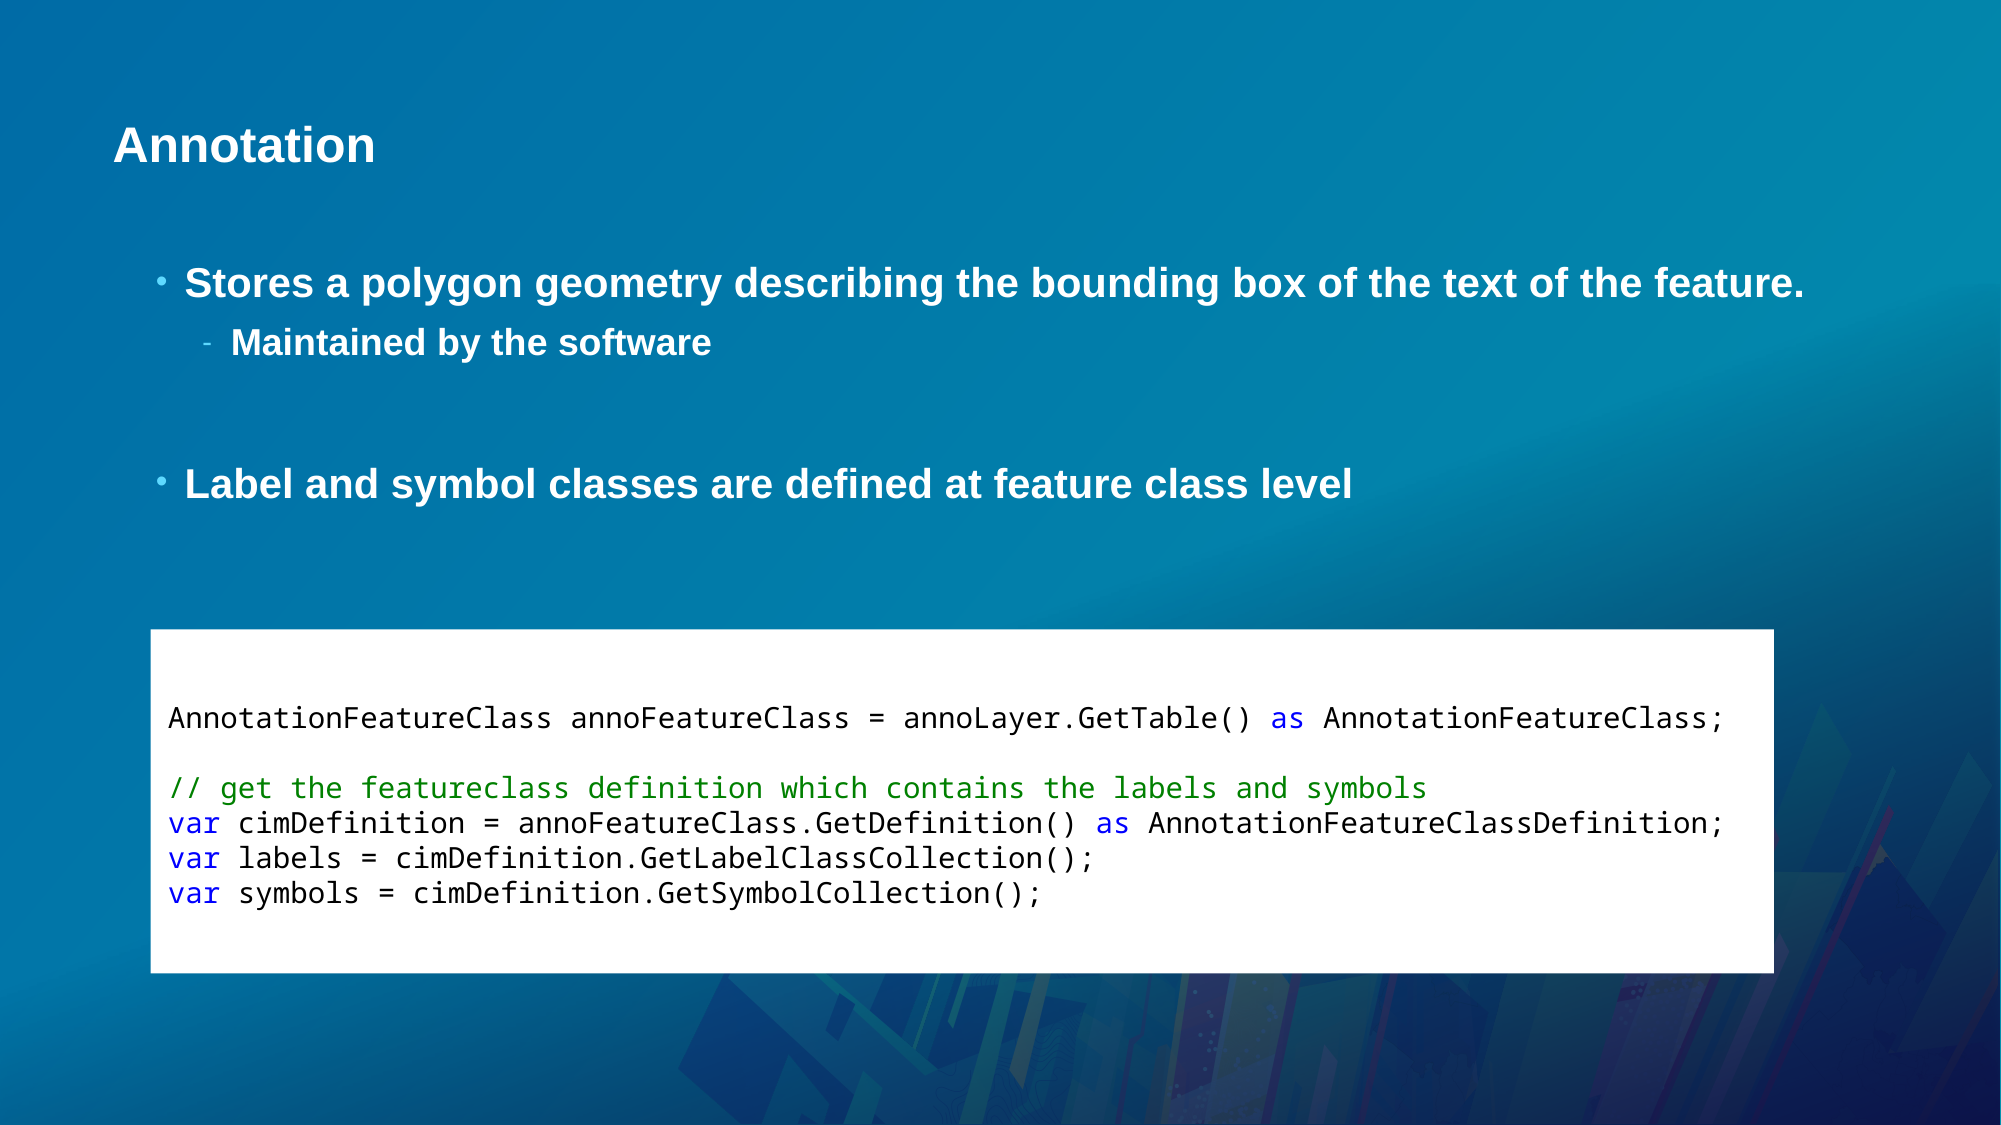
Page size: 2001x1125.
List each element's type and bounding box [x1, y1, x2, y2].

text_box [0, 0, 2000, 1125]
